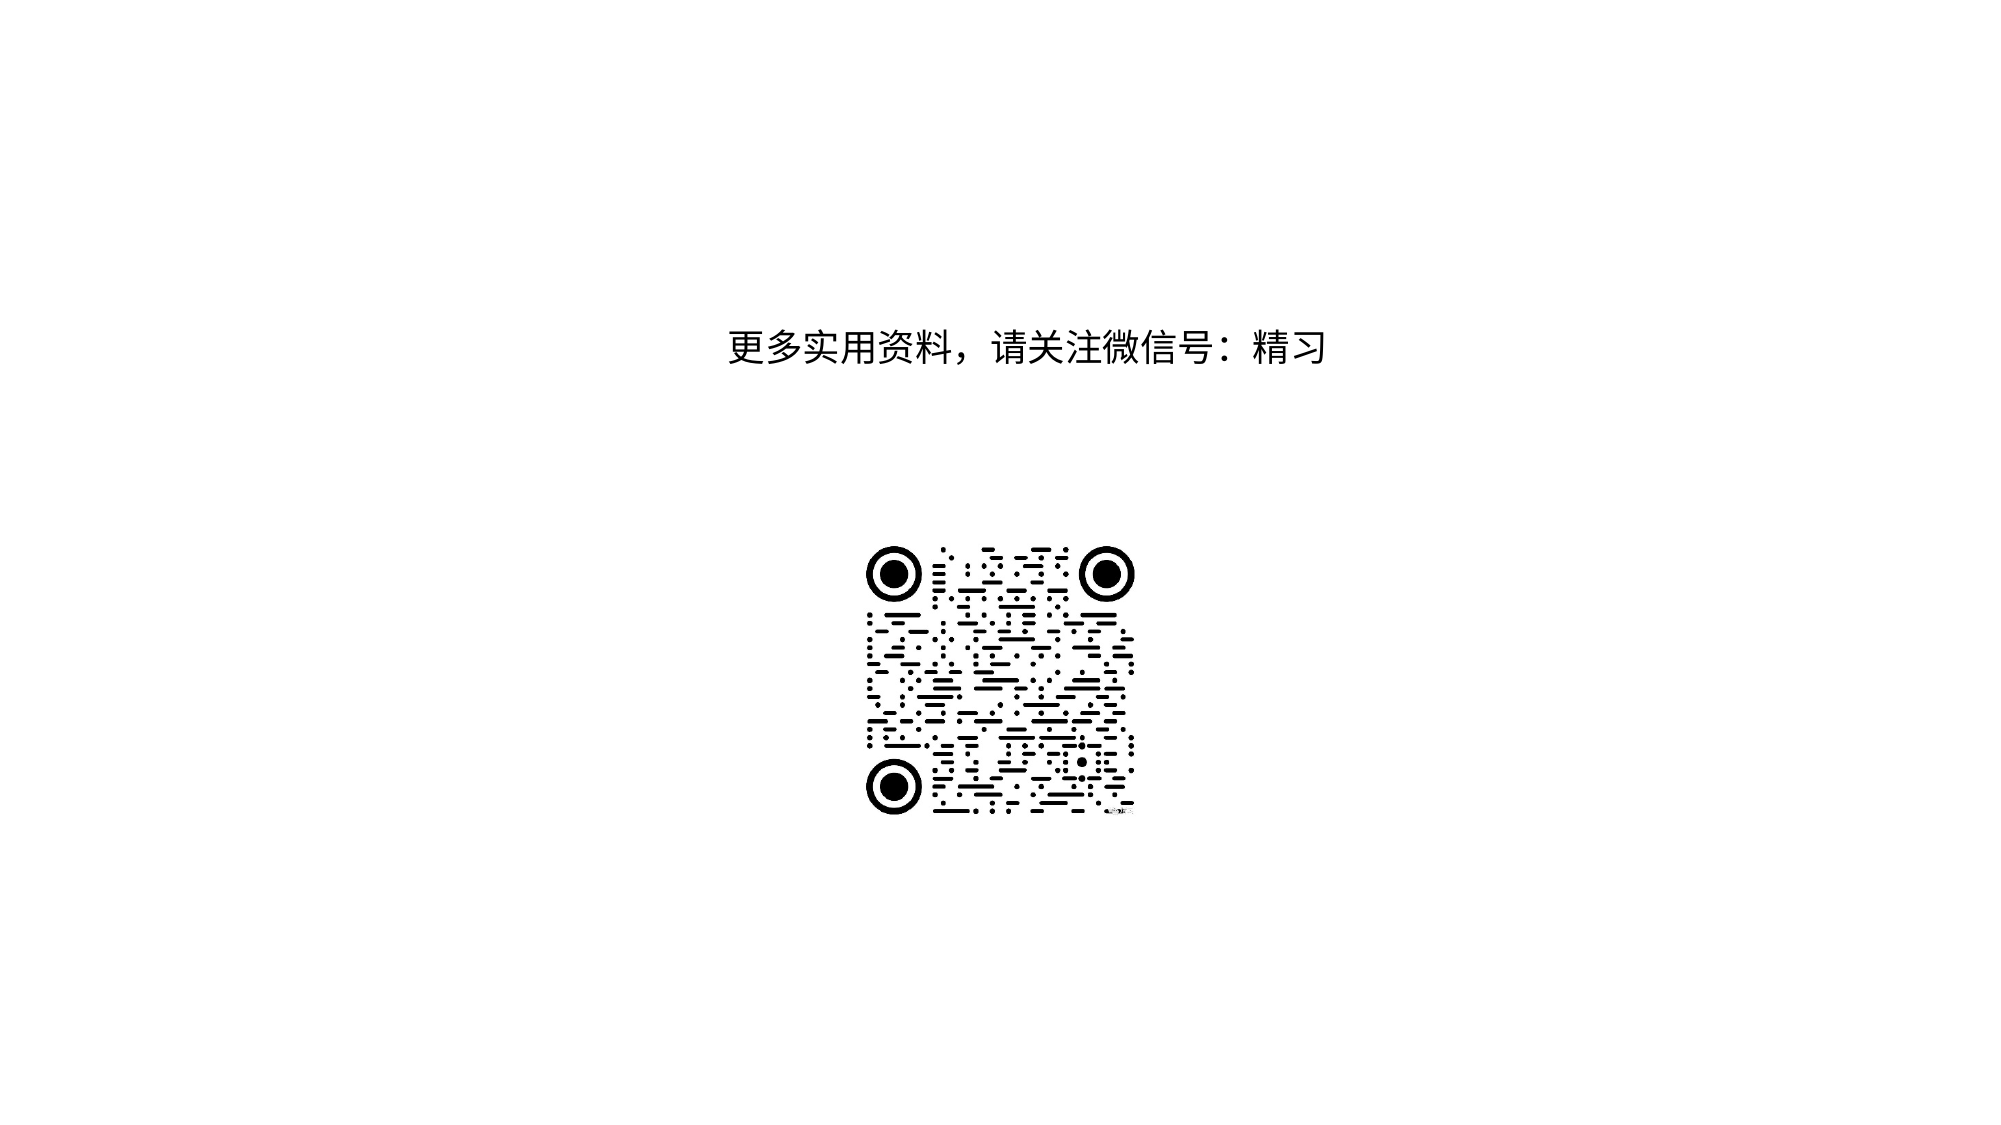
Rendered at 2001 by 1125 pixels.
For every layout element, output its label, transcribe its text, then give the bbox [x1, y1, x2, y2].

text_box 更多实用资料，请关注微信号：精习 [713, 316, 1541, 377]
picture [857, 537, 1143, 823]
